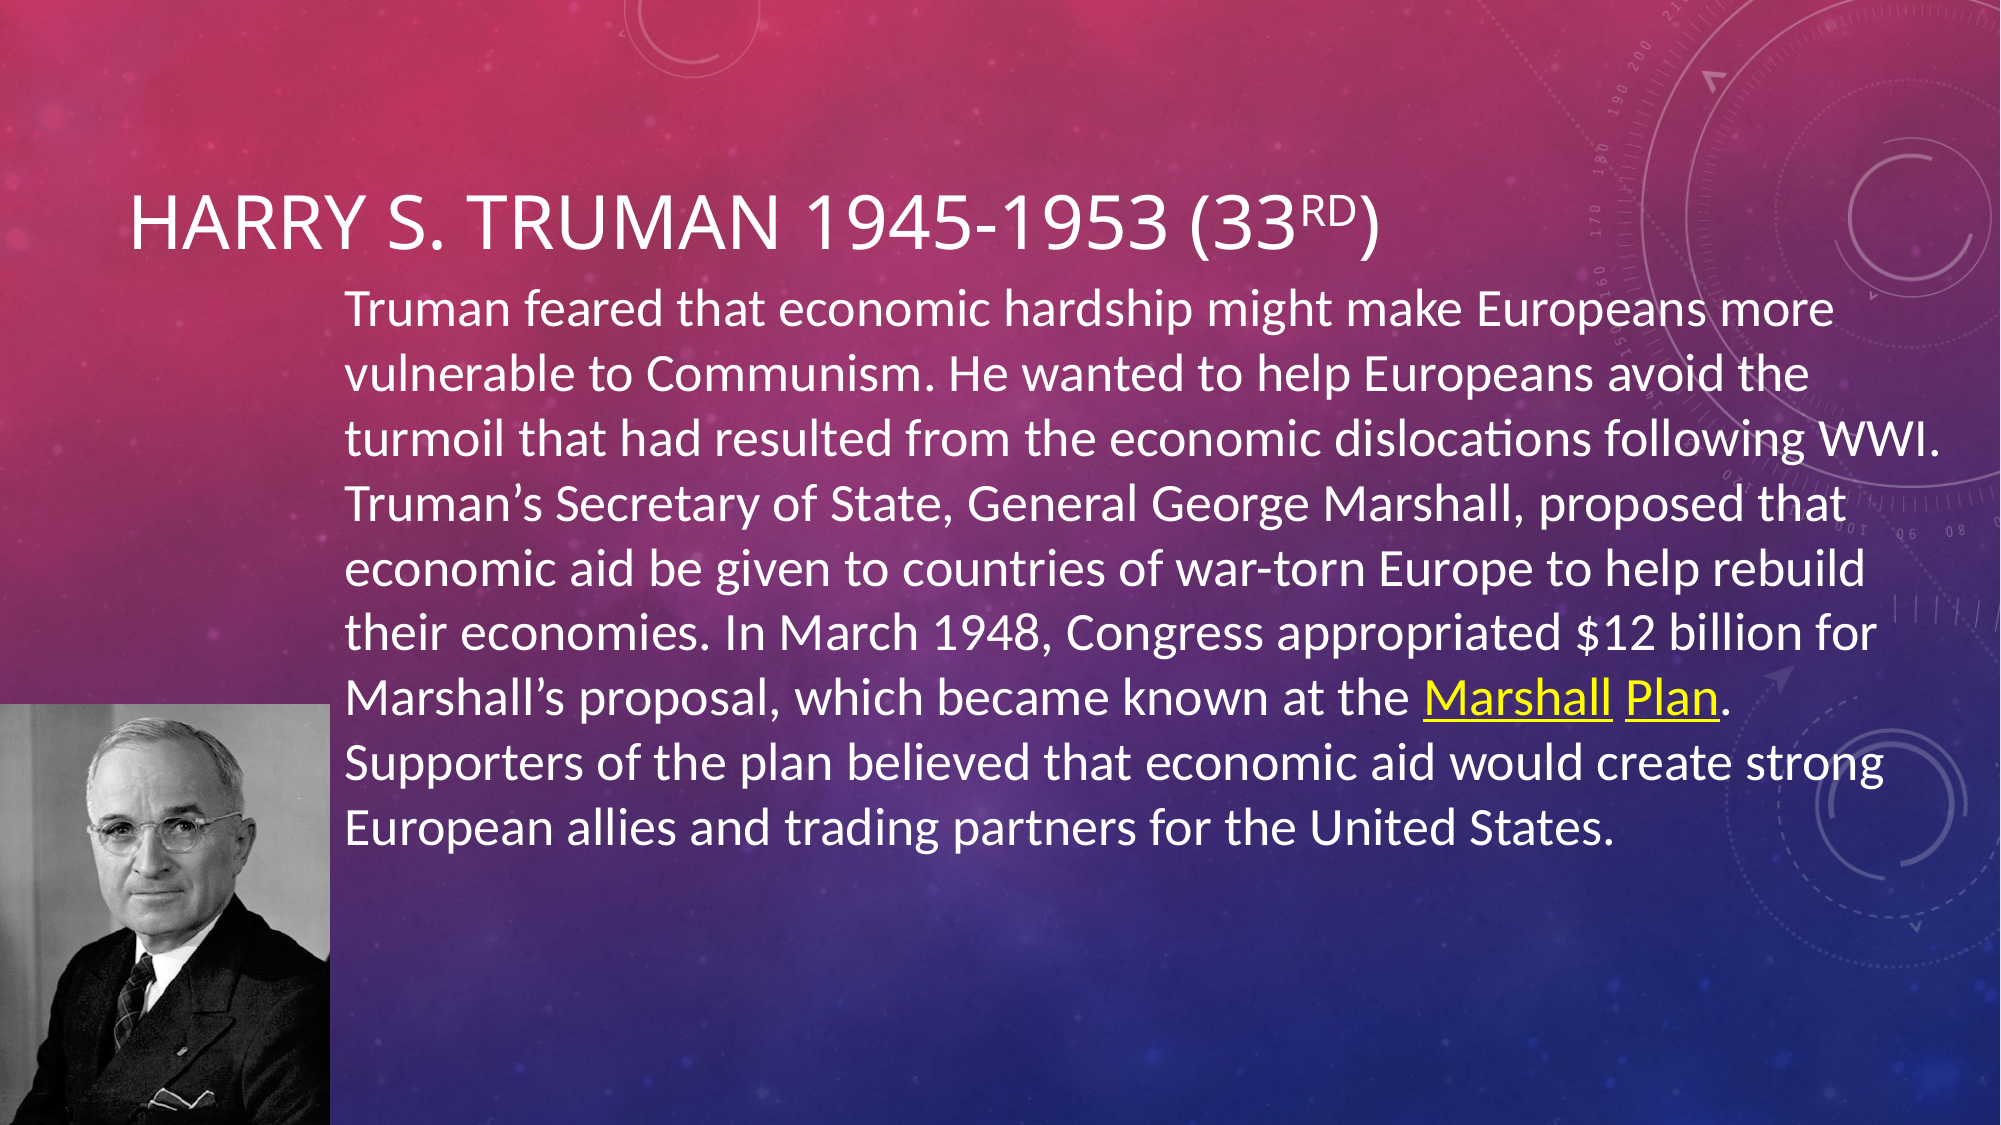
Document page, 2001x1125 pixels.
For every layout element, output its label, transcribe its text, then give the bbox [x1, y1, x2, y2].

list Truman feared that economic hardship might make Europeans more vulnerable to Communism. He wanted to help Europeans avoid the turmoil that had resulted from the economic dislocations following WWI. Truman’s Secretary of State, General George Marshall, proposed that economic aid be given to countries of war-torn Europe to help rebuild their economies. In March 1948, Congress appropriated $12 billion for Marshall’s proposal, which became known at the Marshall Plan. Supporters of the plan believed that economic aid would create strong European allies and trading partners for the United States. [329, 265, 1992, 864]
picture [0, 0, 2001, 1125]
title Harry s. Truman 1945-1953 (33rd) [112, 99, 1775, 339]
